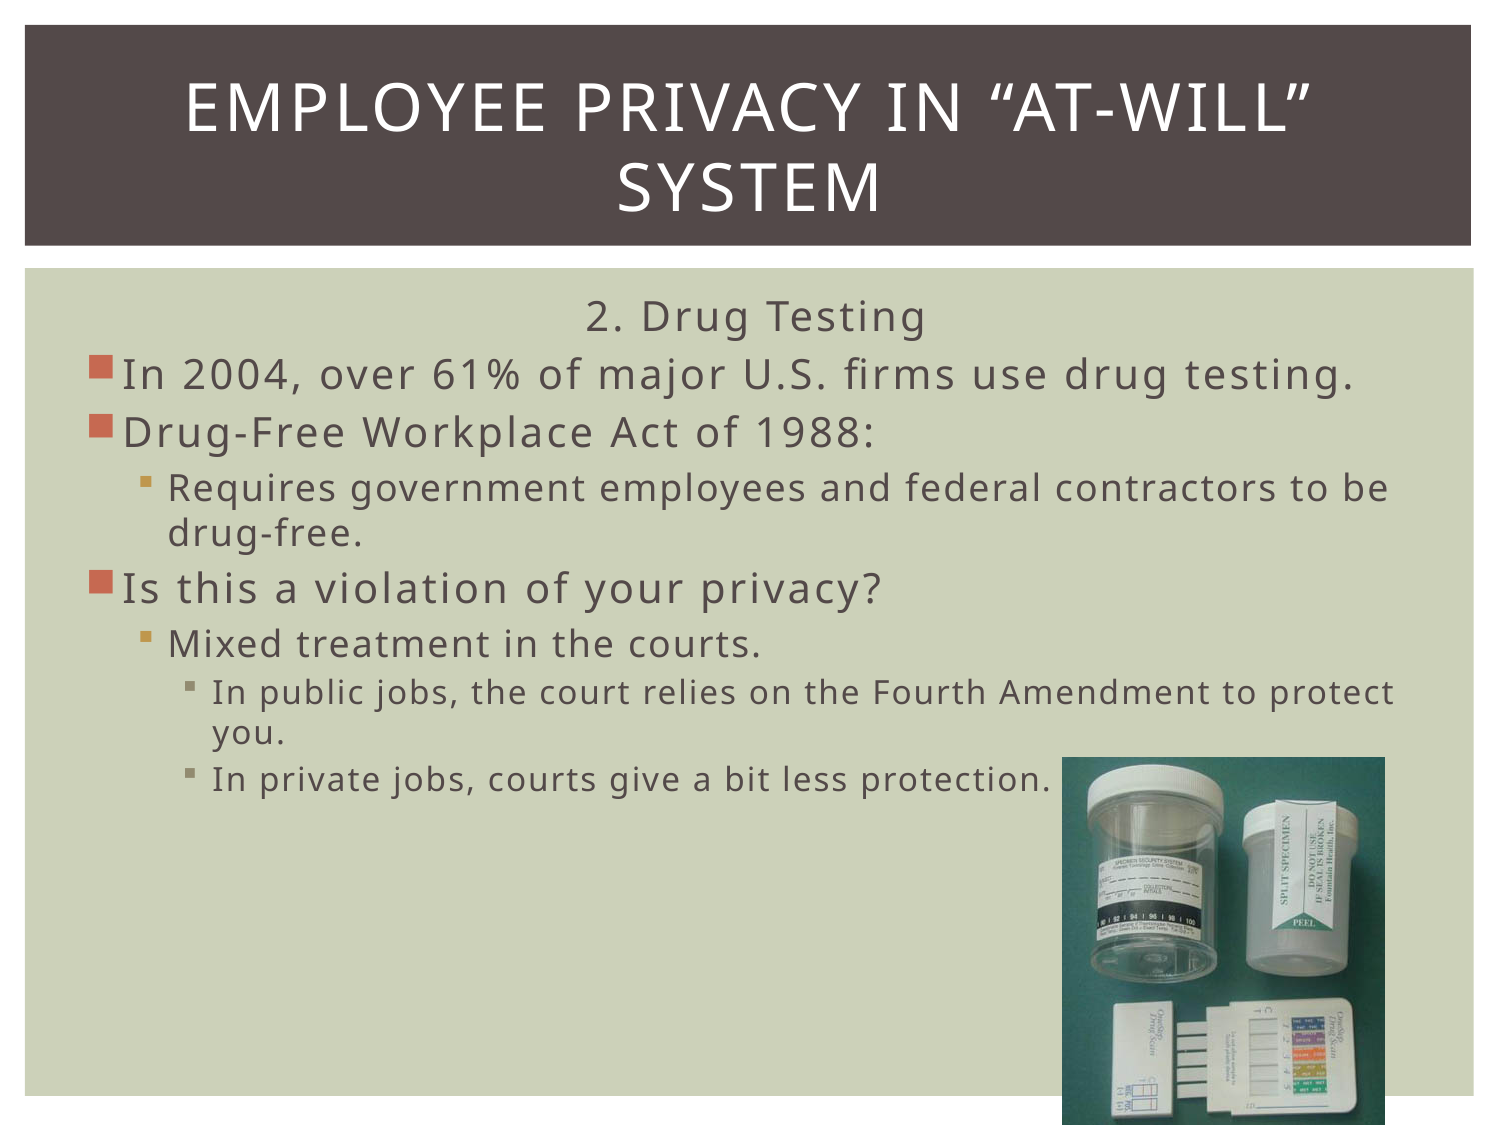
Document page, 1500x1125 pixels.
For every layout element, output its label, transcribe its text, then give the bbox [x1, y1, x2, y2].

list 2. Drug Testing In 2004, over 61% of major U.S. firms use drug testing. Drug-Free Workplace Act of 1988: Requires government employees and federal contractors to be drug-free. Is this a violation of your privacy? Mixed treatment in the courts. In public jobs, the court relies on the Fourth Amendment to protect you. In private jobs, courts give a bit less protection. [62, 281, 1442, 1005]
picture [1062, 757, 1385, 1125]
title Employee privacy in “at-will” system [62, 58, 1438, 232]
